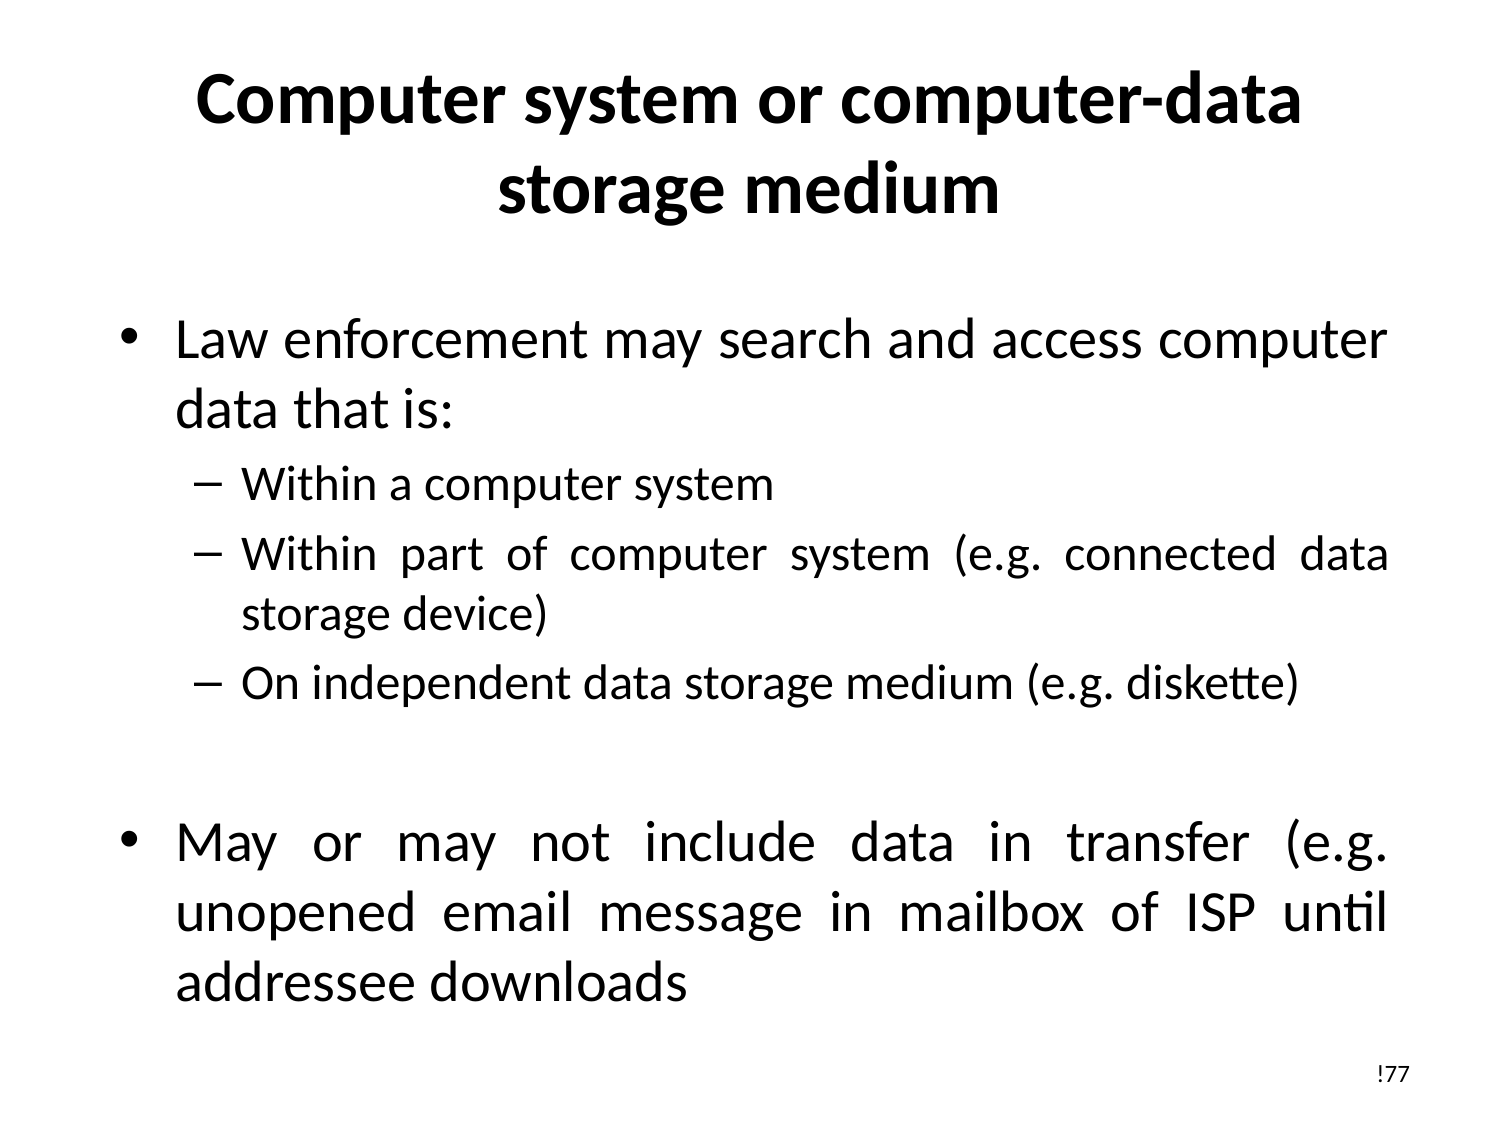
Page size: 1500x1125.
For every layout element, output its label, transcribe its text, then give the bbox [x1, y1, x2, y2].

slide_number !77 [1074, 1042, 1425, 1103]
title Computer system or computer-data storage medium [74, 44, 1426, 233]
list Law enforcement may search and access computer data that is: Within a computer system Within part of computer system (e.g. connected data storage device) On independent data storage medium (e.g. diskette) May or may not include data in transfer (e.g. unopened email message in mailbox of ISP until addressee downloads [103, 292, 1406, 1036]
